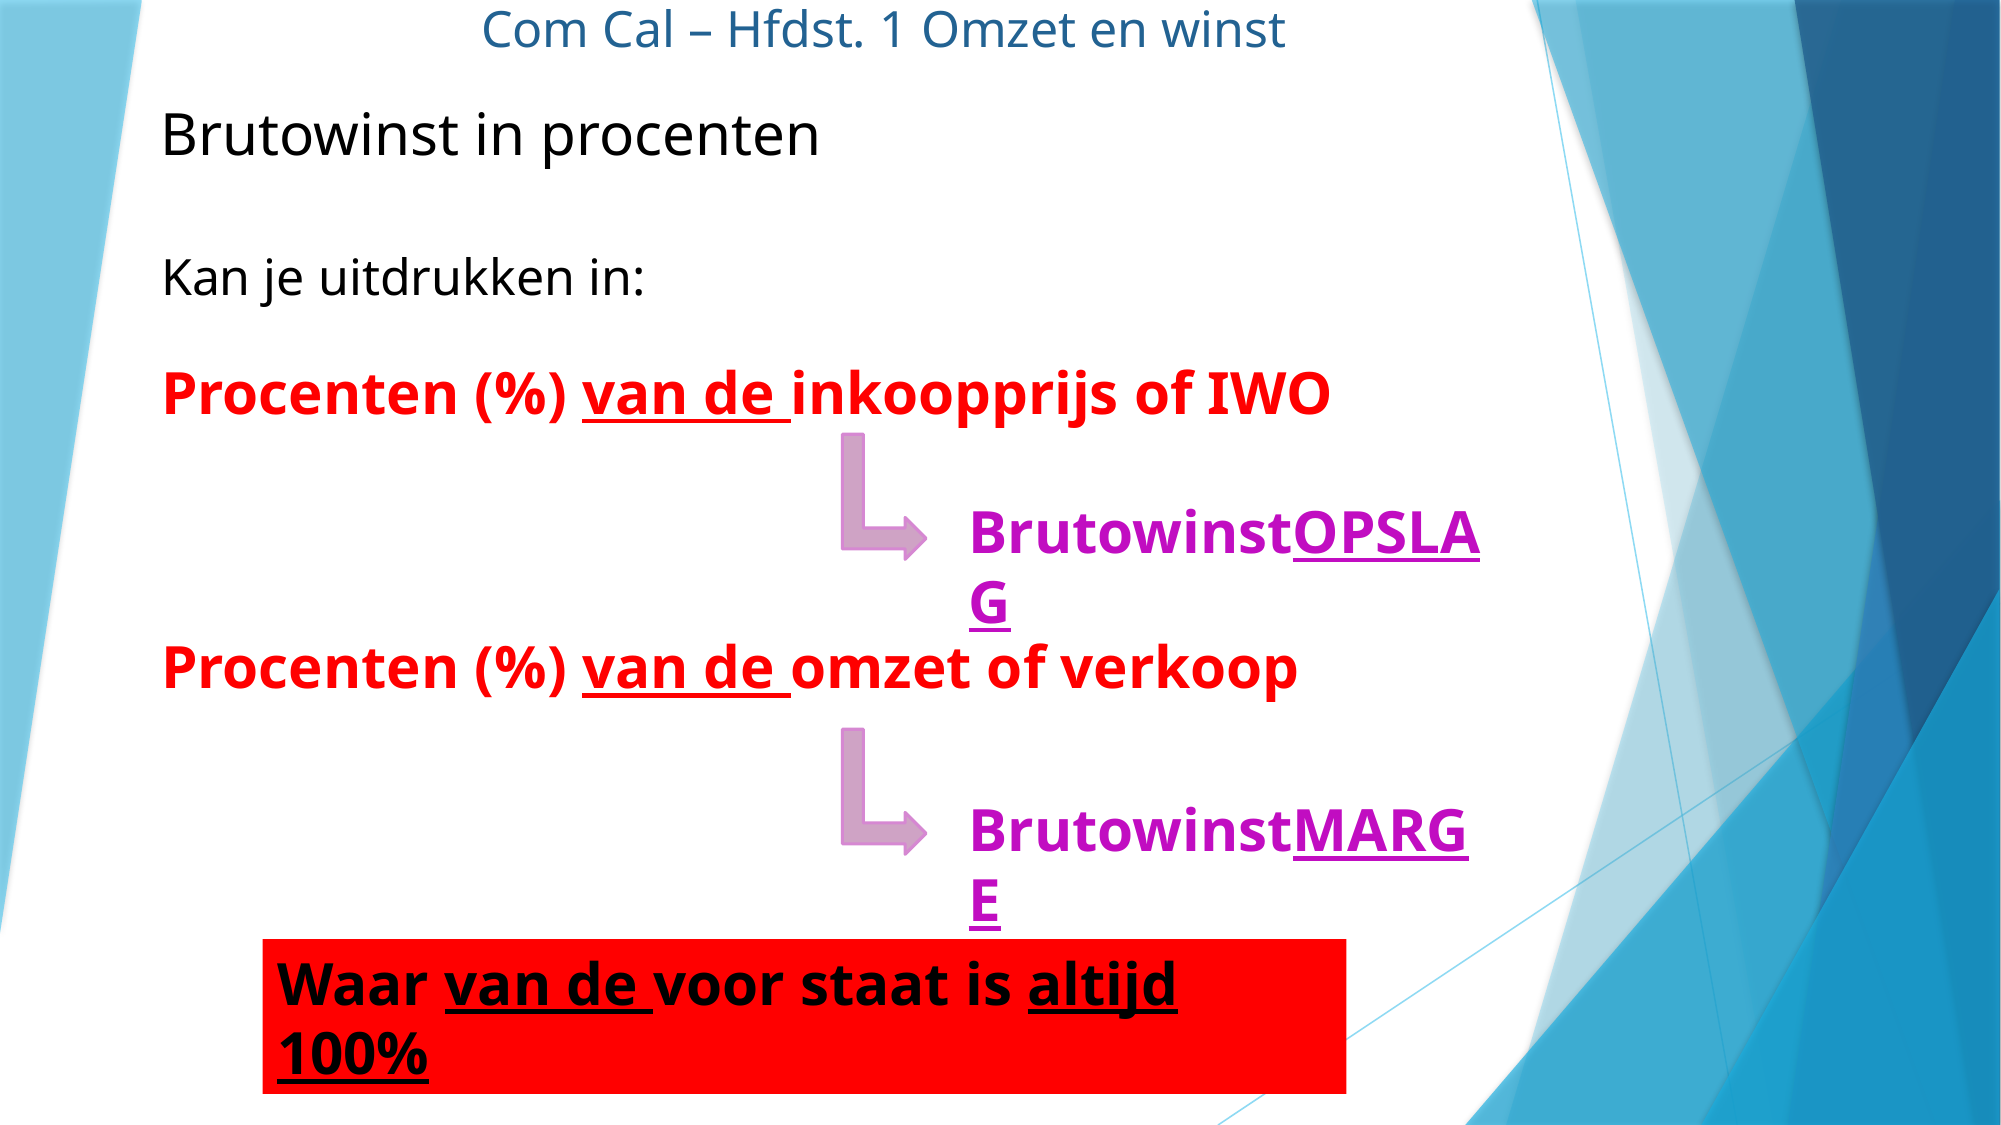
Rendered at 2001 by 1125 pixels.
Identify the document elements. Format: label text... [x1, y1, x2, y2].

text_box [840, 432, 928, 561]
text_box BrutowinstOPSLAG [953, 487, 1513, 643]
text_box Com Cal – Hfdst. 1 Omzet en winst [0, 0, 1769, 66]
text_box Brutowinst in procenten [146, 89, 883, 175]
text_box [840, 727, 928, 856]
text_box Procenten (%) van de inkoopprijs of IWO [146, 348, 1375, 434]
text_box BrutowinstMARGE [953, 786, 1513, 941]
text_box Waar van de voor staat is altijd 100% [262, 939, 1347, 1094]
text_box Procenten (%) van de omzet of verkoop [146, 623, 1375, 708]
text_box Kan je uitdrukken in: [146, 238, 1075, 314]
